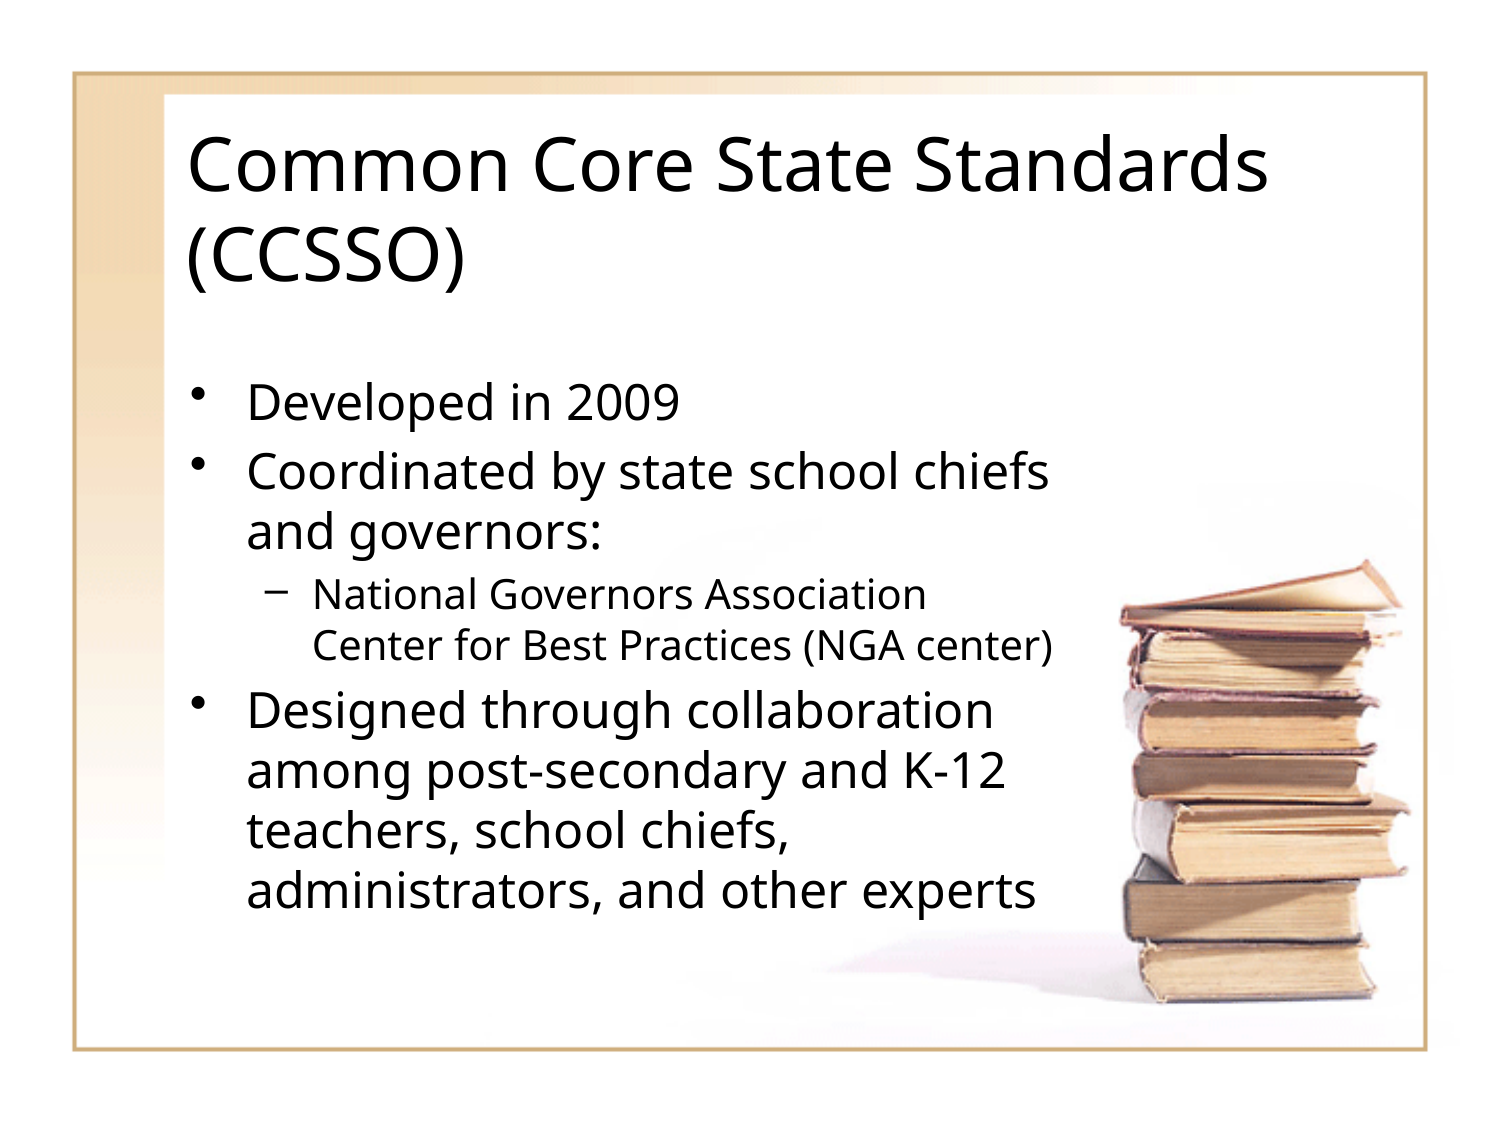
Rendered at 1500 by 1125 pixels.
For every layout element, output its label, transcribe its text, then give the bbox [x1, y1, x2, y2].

title Common Core State Standards (CCSSO) [171, 112, 1287, 300]
picture [0, 0, 1500, 1125]
list Developed in 2009 Coordinated by state school chiefs and governors: National Governors Association Center for Best Practices (NGA center) Designed through collaboration among post-secondary and K-12 teachers, school chiefs, administrators, and other experts [174, 362, 1075, 1038]
